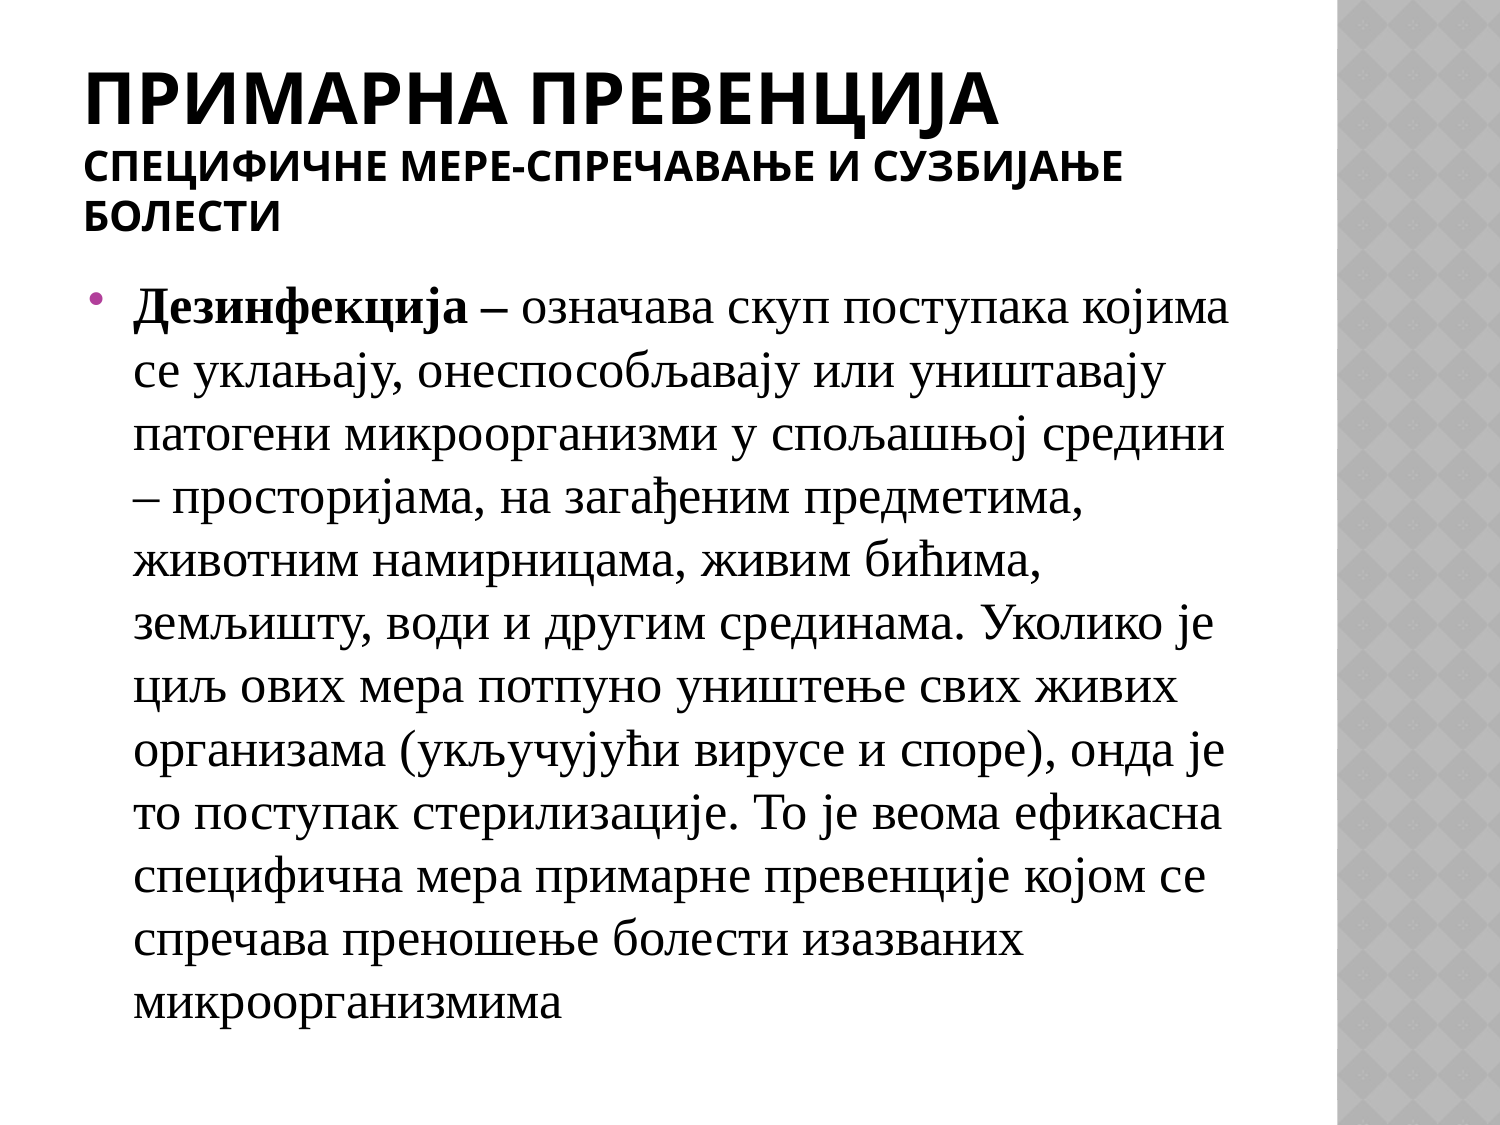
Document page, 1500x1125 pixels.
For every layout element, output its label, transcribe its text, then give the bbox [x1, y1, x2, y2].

list Дезинфекција – означава скуп поступака којима се уклањају, онеспособљавају или уништавају патогени микроорганизми у спољашњој средини – просторијама, на загађеним предметима, животним намирницама, живим бићима, земљишту, води и другим срединама. Уколико је циљ ових мера потпуно уништење свих живих организама (укључујући вирусе и споре), онда је то поступак стерилизације. То је веома ефикасна специфична мера примарне превенције којом се спречава преношење болести изазваних микроорганизмима [75, 264, 1263, 1059]
title Примарна превенција Специфичне мере-спречавање и сузбијање болести [75, 52, 1263, 240]
